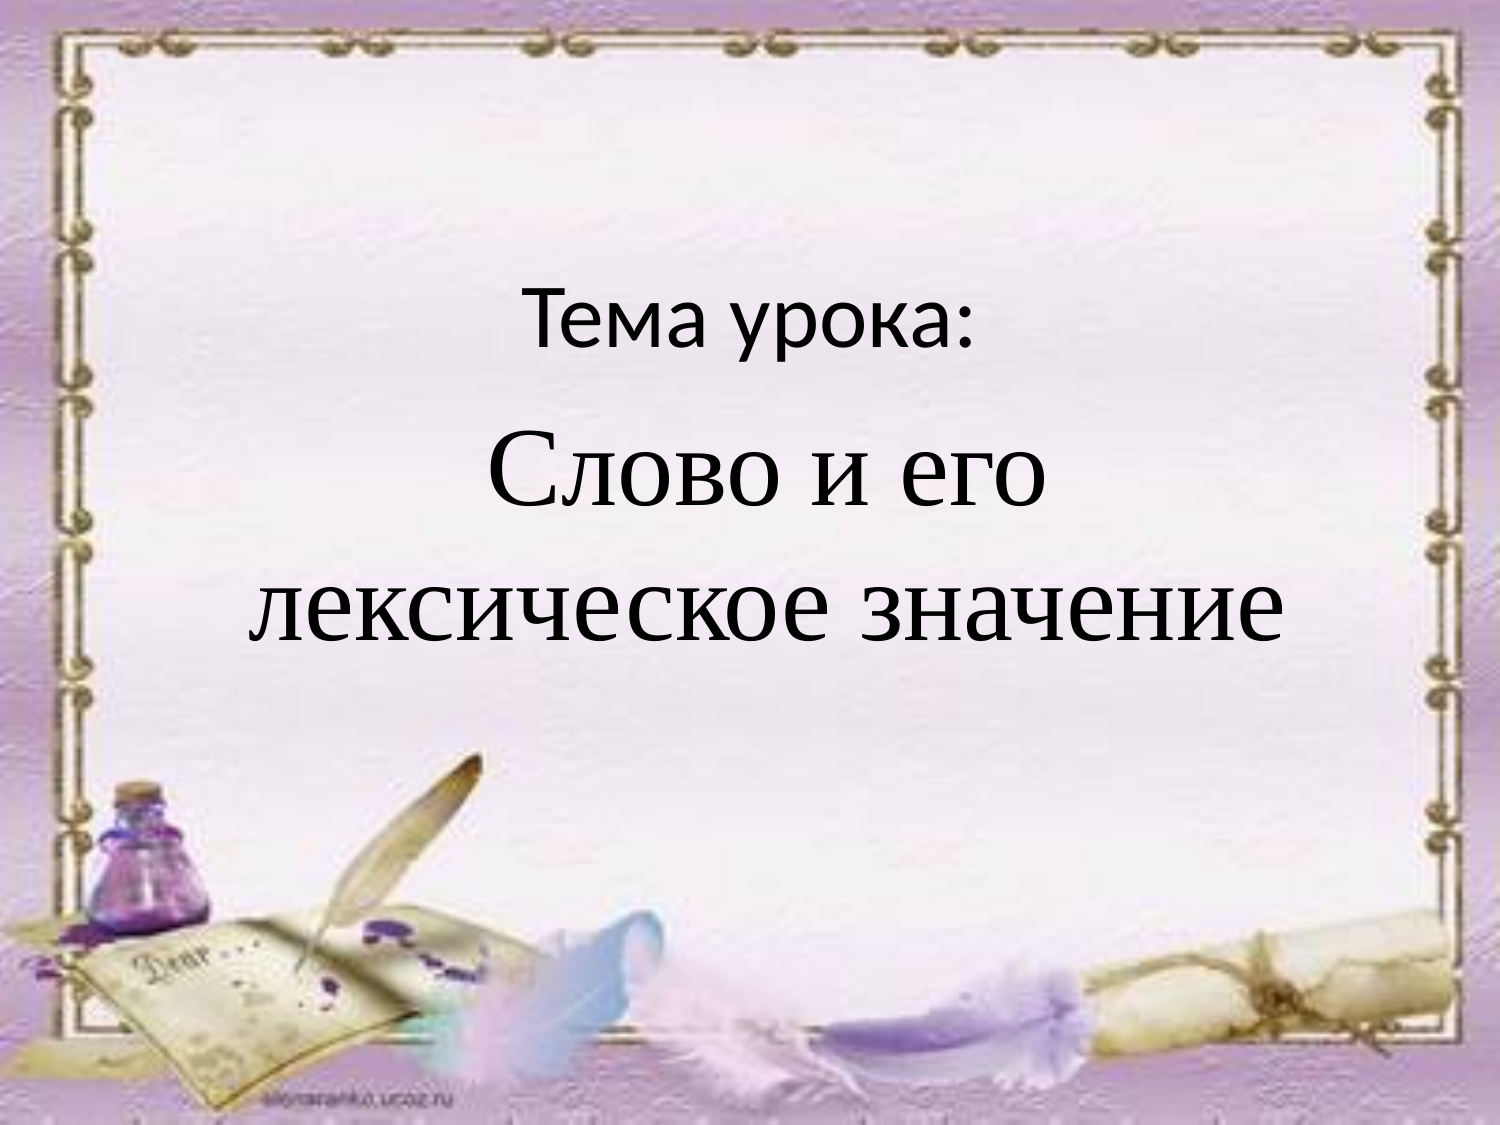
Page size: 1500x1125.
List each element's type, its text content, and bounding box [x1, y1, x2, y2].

title Тема урока: [112, 187, 1388, 434]
subtitle Слово и его лексическое значение [218, 385, 1318, 854]
picture [0, 0, 1500, 1125]
